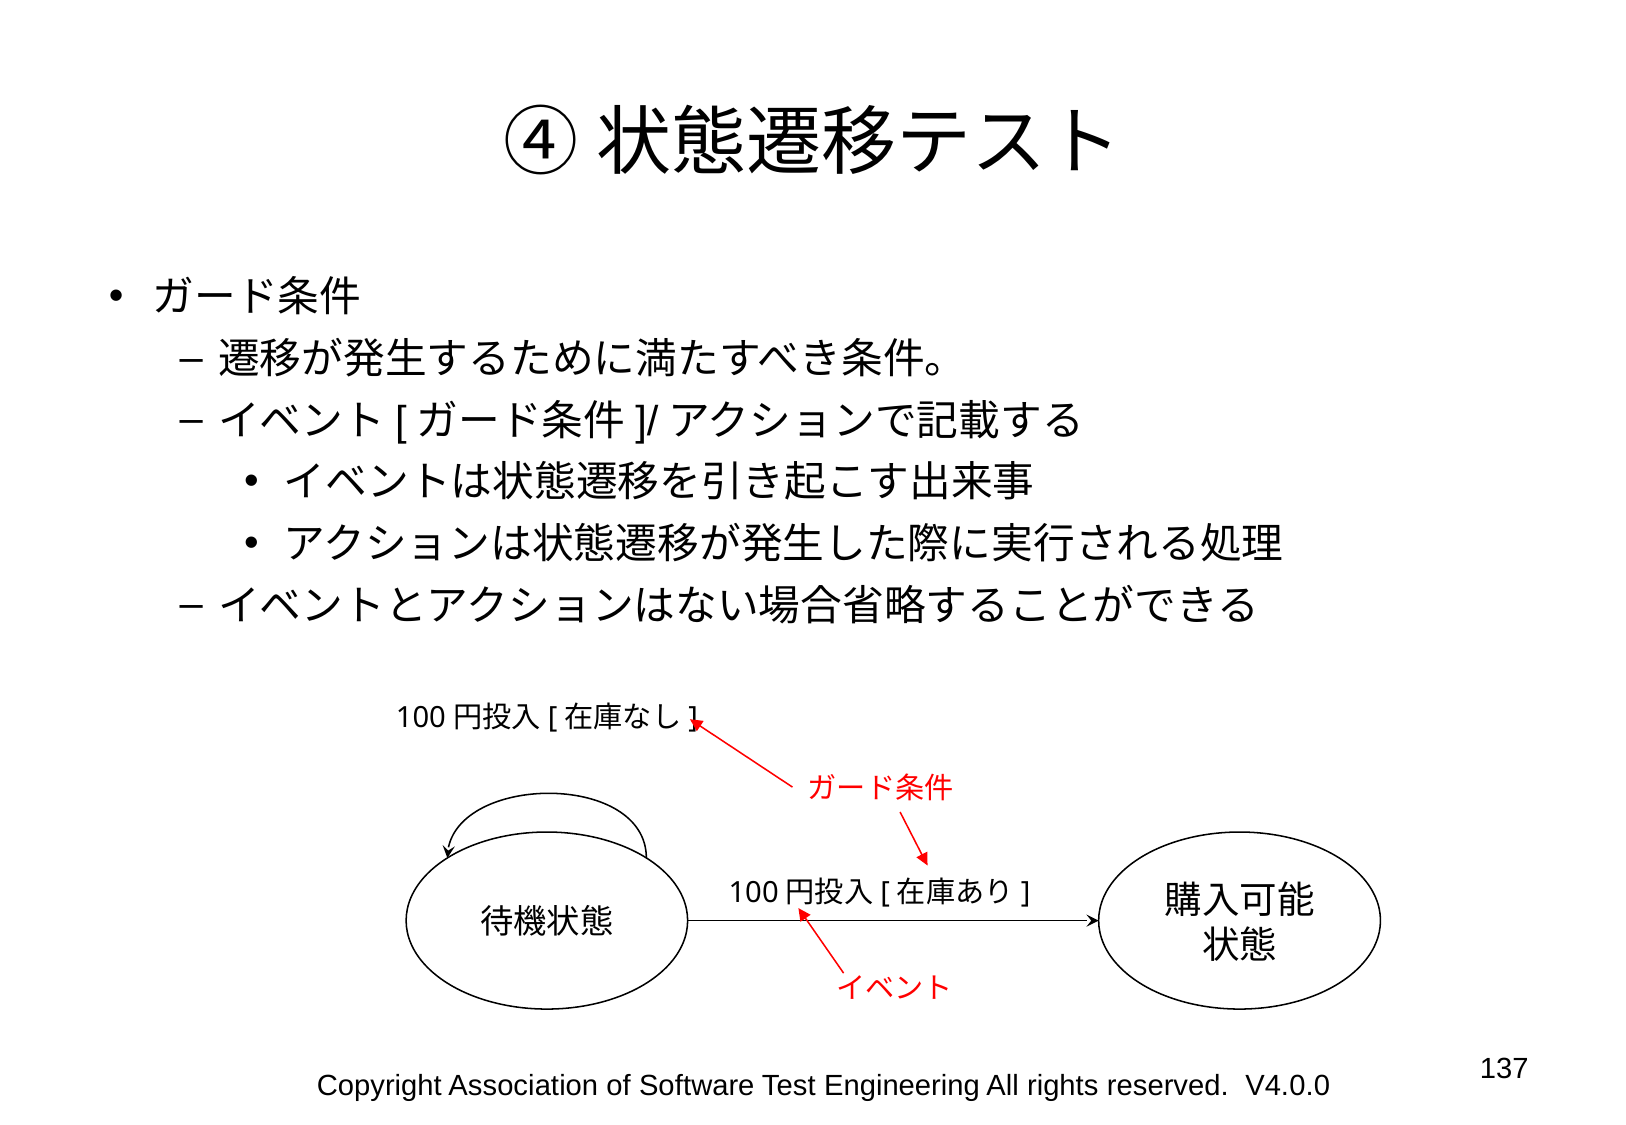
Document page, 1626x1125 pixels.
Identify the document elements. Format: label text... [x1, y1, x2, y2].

slide_number ‹#› [1164, 1041, 1544, 1120]
text_box 購入可能状態 [1098, 832, 1381, 1010]
list ガード条件 遷移が発生するために満たすべき条件。 イベント[ガード条件]/アクションで記載する イベントは状態遷移を引き起こす出来事 アクションは状態遷移が発生した際に実行される処理 イベントとアクションはない場合省略することができる [81, 262, 1569, 646]
text_box イベント [821, 961, 990, 1012]
title ④状態遷移テスト [81, 45, 1544, 233]
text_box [798, 907, 844, 974]
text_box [689, 718, 793, 788]
footer Copyright Association of Software Test Engineering All rights reserved. V4.0.0 [233, 1058, 1415, 1103]
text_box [899, 812, 928, 866]
text_box ガード条件 [792, 762, 1008, 813]
text_box 100円投入[在庫なし] [367, 691, 727, 742]
text_box 100円投入[在庫あり] [713, 865, 1073, 916]
text_box 待機状態 [406, 832, 688, 1010]
